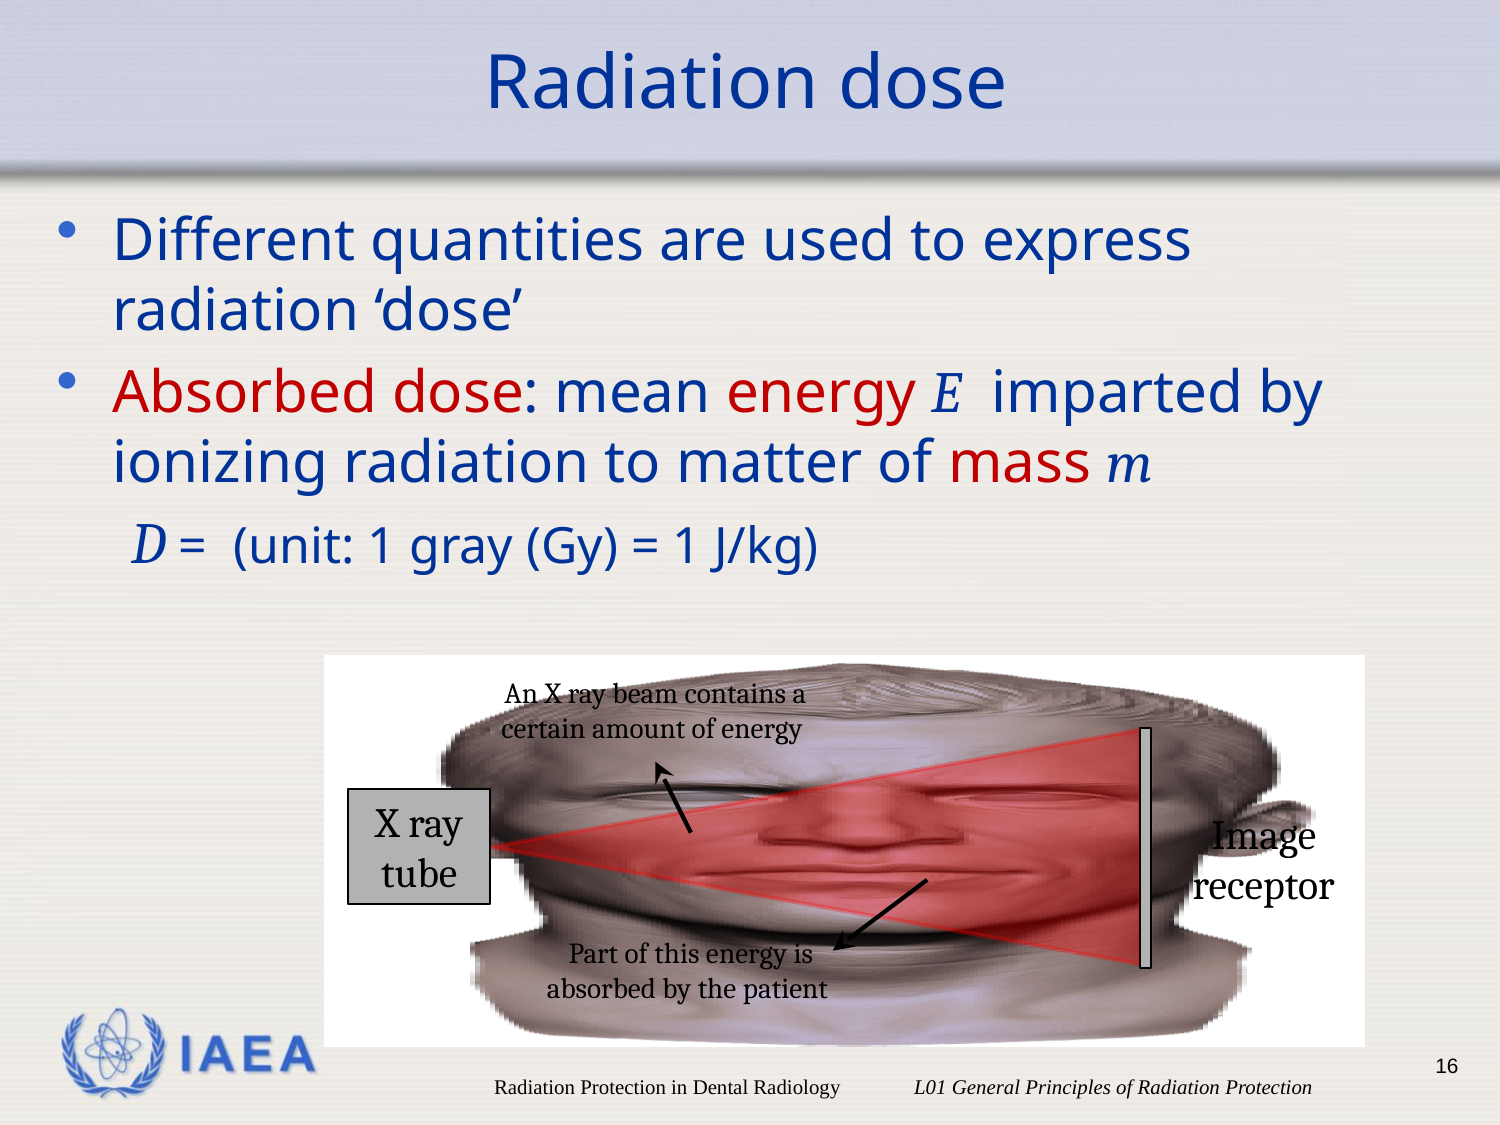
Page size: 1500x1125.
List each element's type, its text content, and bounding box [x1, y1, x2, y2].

text_box Radiation Protection in Dental Radiology L01 General Principles of Radiation Protection [454, 1065, 1353, 1106]
slide_number 16 [1389, 1044, 1474, 1093]
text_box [655, 761, 692, 833]
picture [0, 0, 1500, 1125]
title Radiation dose [46, 15, 1447, 142]
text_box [832, 879, 928, 951]
